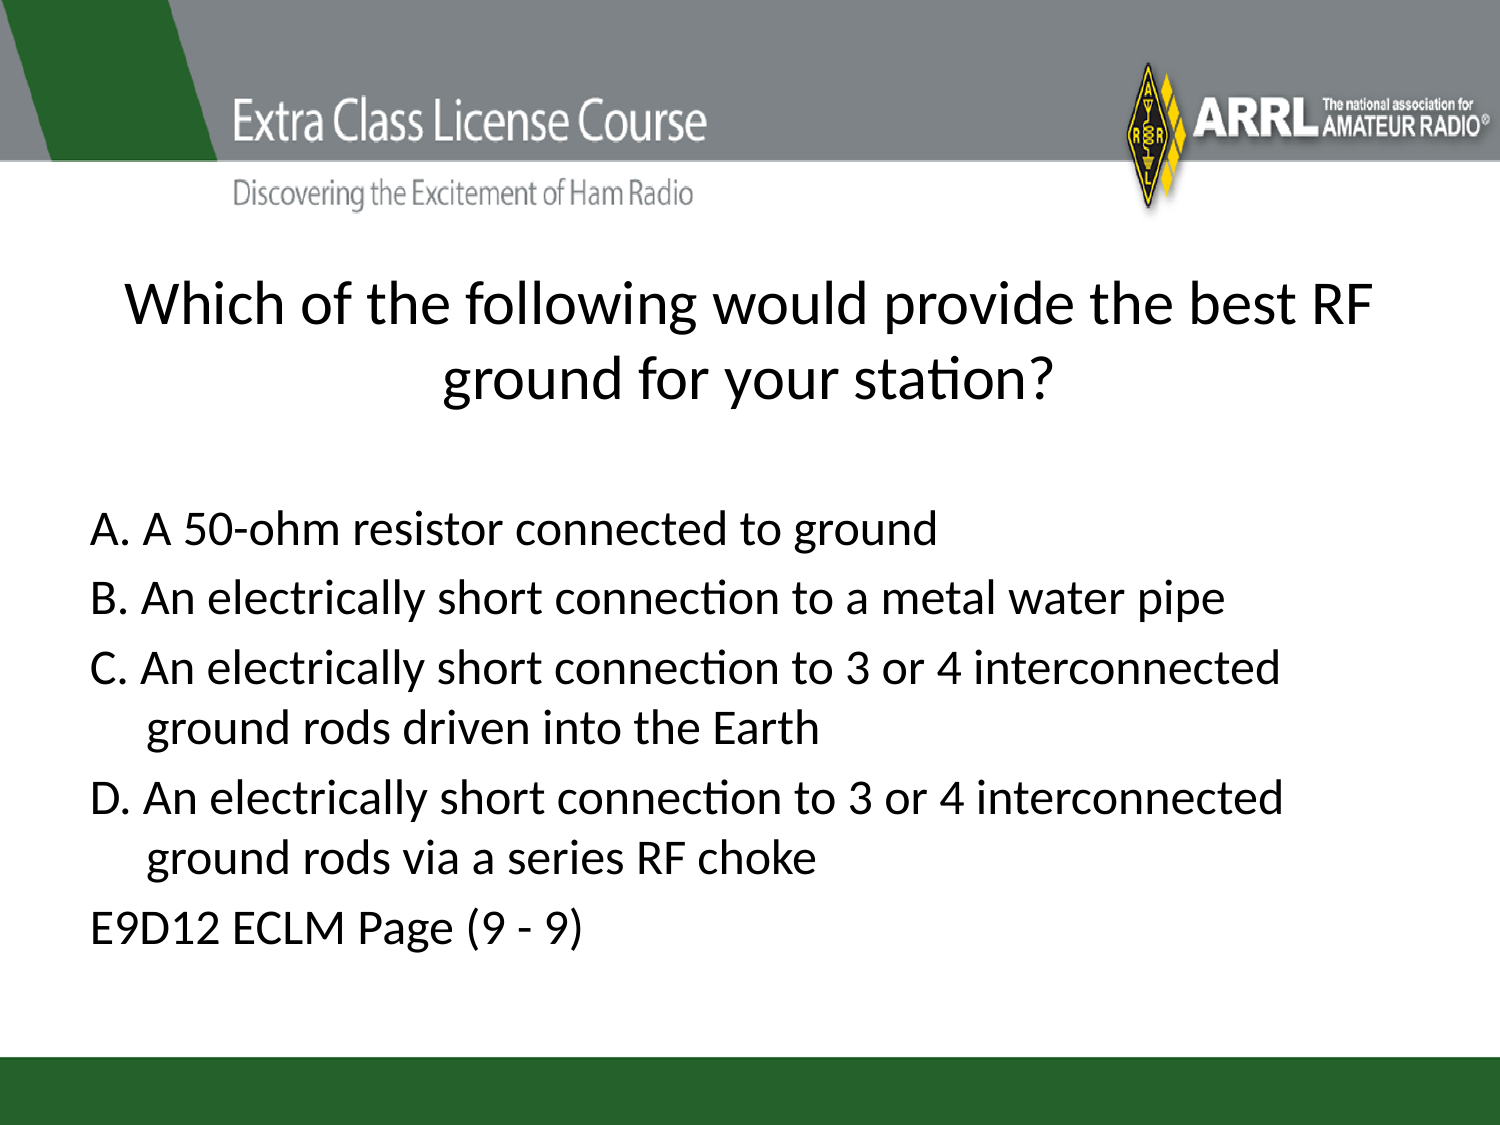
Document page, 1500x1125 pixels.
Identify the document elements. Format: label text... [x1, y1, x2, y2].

picture [0, 0, 1500, 1125]
title Which of the following would provide the best RF ground for your station? [75, 254, 1425, 435]
list A. A 50-ohm resistor connected to ground B. An electrically short connection to a metal water pipe C. An electrically short connection to 3 or 4 interconnected ground rods driven into the Earth D. An electrically short connection to 3 or 4 interconnected ground rods via a series RF choke E9D12 ECLM Page (9 - 9) [75, 487, 1425, 1005]
